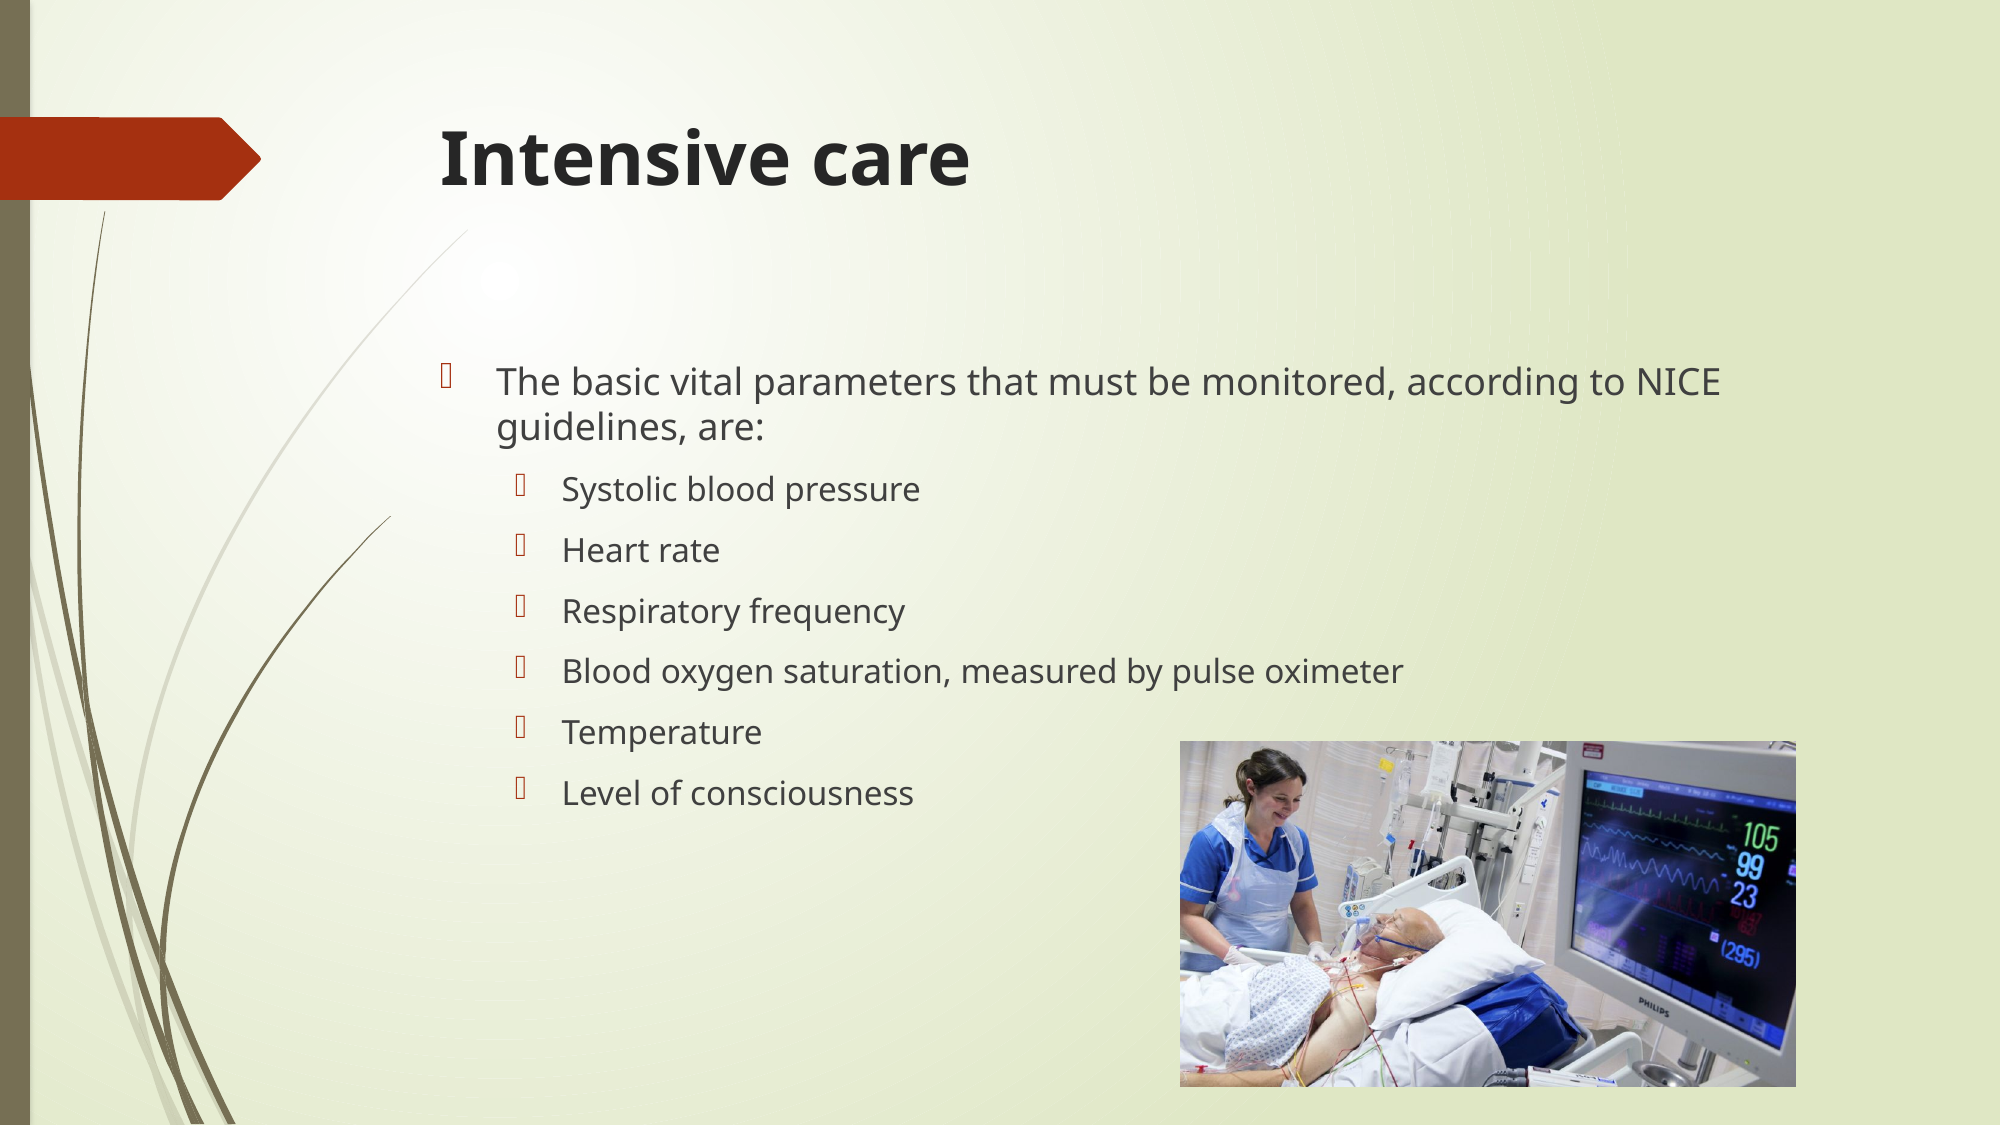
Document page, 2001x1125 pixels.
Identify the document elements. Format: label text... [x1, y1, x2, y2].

title Intensive care [425, 102, 1888, 313]
picture [1180, 740, 1796, 1087]
list The basic vital parameters that must be monitored, according to NICE guidelines, are: Systolic blood pressure Heart rate Respiratory frequency Blood oxygen saturation, measured by pulse oximeter Temperature Level of consciousness [424, 350, 1888, 970]
